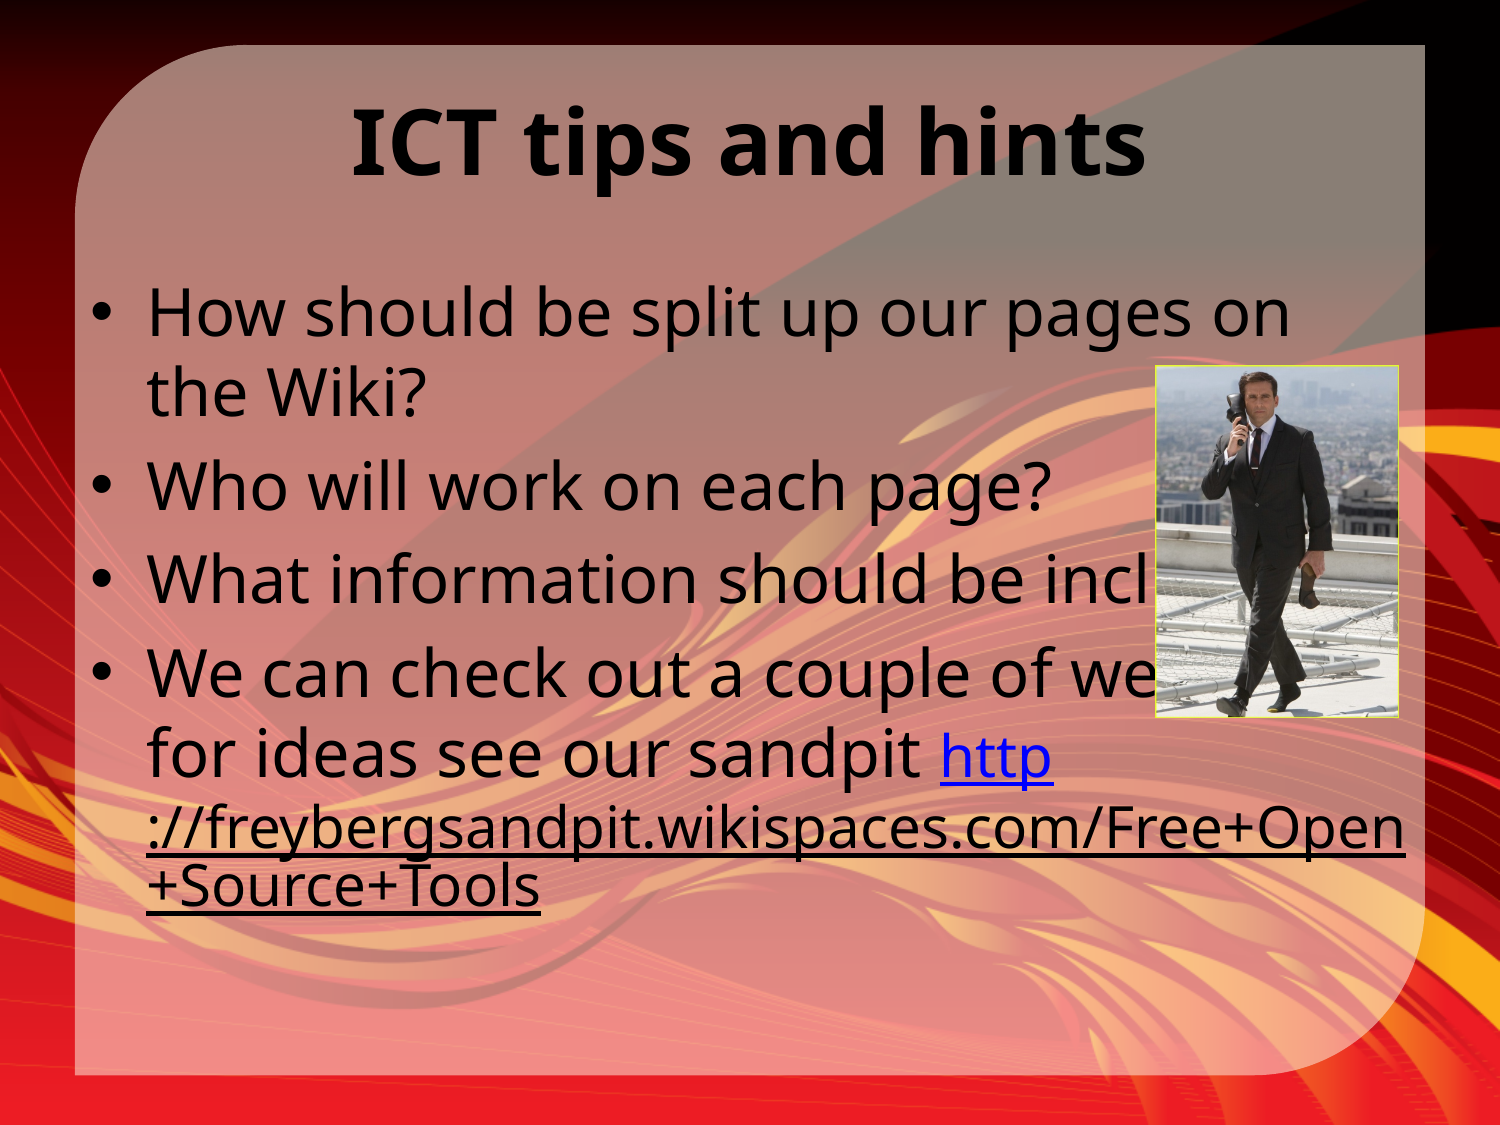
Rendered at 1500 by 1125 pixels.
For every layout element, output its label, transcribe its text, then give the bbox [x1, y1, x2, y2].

list How should be split up our pages on the Wiki? Who will work on each page? What information should be included? We can check out a couple of websites for ideas see our sandpit http://freybergsandpit.wikispaces.com/Free+Open+Source+Tools [75, 262, 1425, 1005]
picture [0, 0, 1500, 1125]
title ICT tips and hints [75, 45, 1425, 233]
